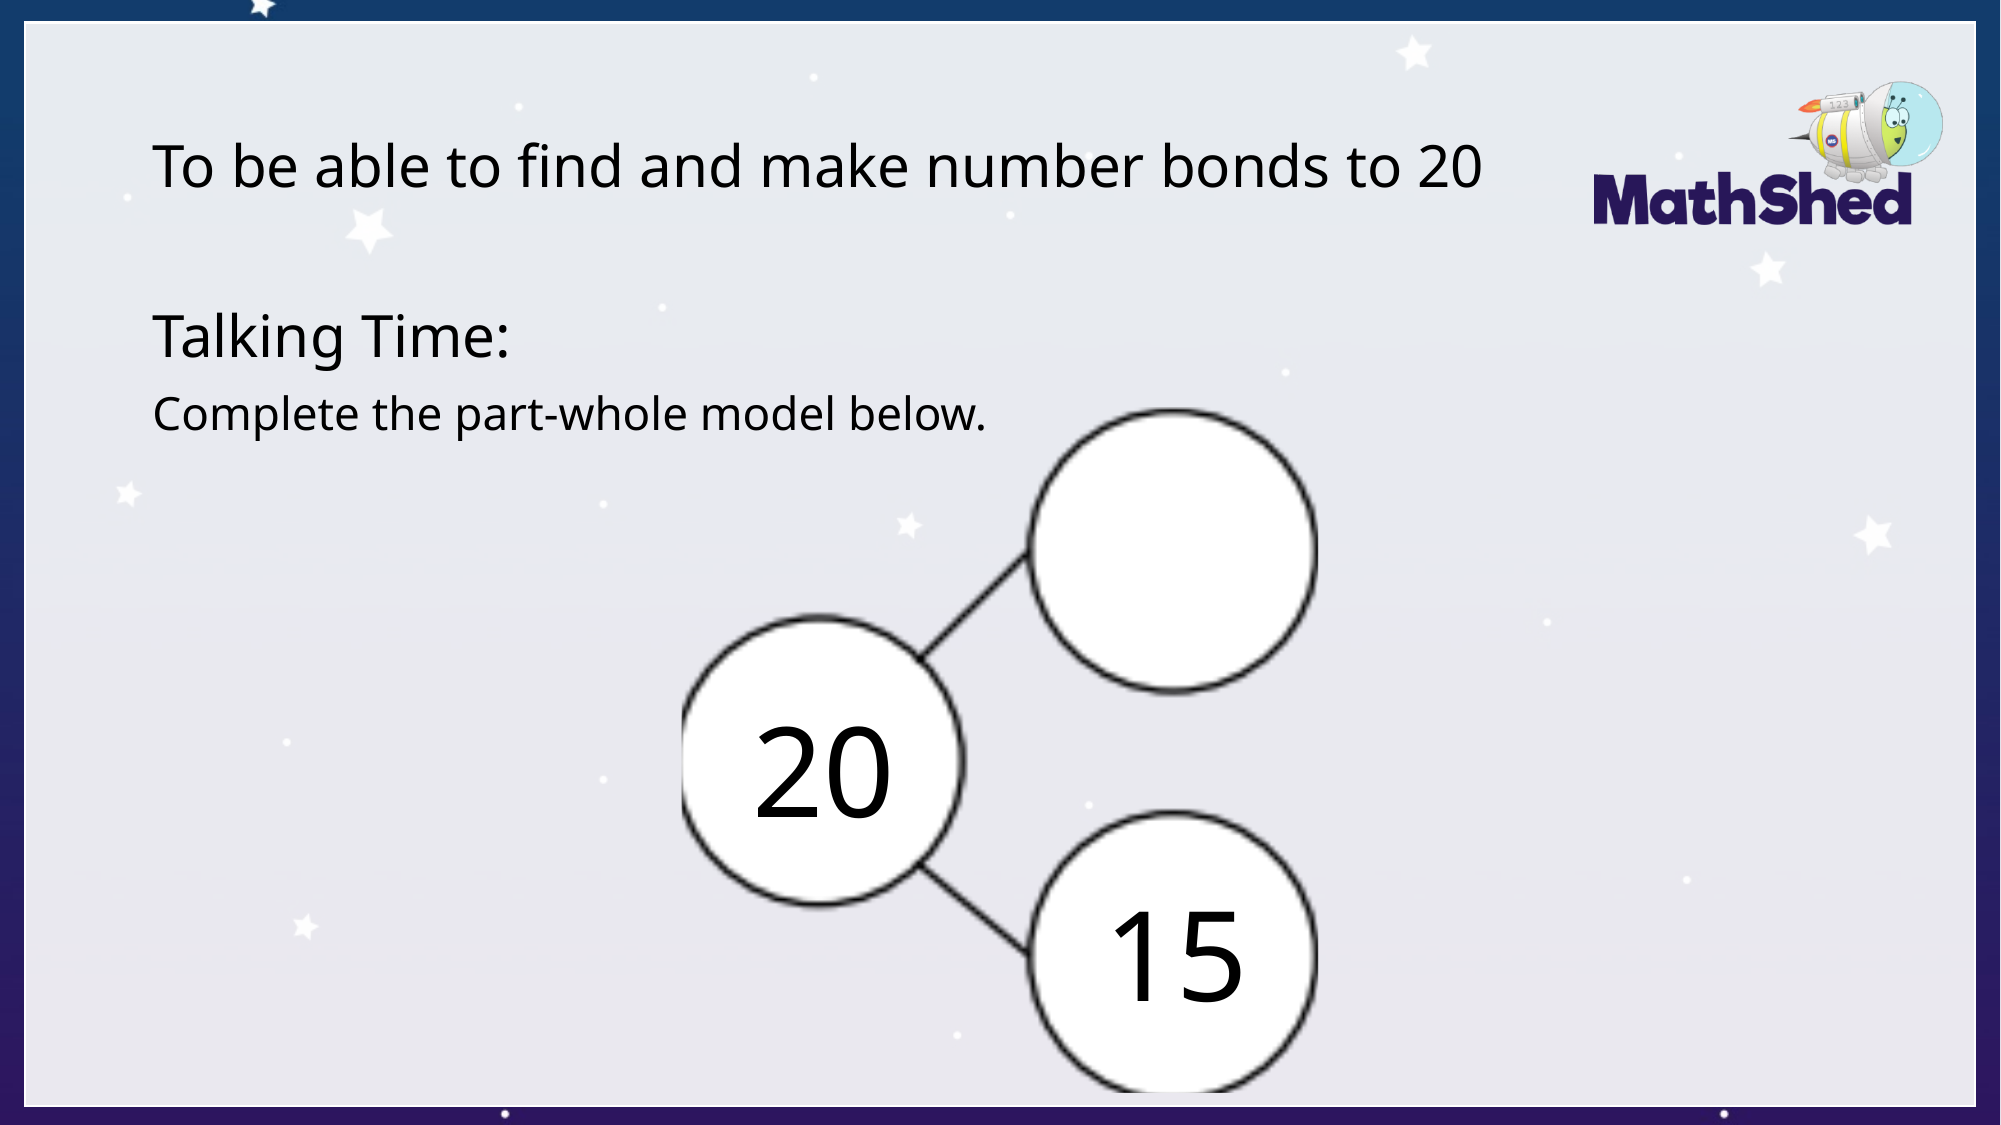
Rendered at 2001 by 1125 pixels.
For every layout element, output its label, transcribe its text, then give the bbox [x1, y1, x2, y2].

list Talking Time: Complete the part-whole model below. [137, 299, 1863, 1014]
title To be able to find and make number bonds to 20 [137, 59, 1578, 278]
picture [0, 0, 2001, 1125]
